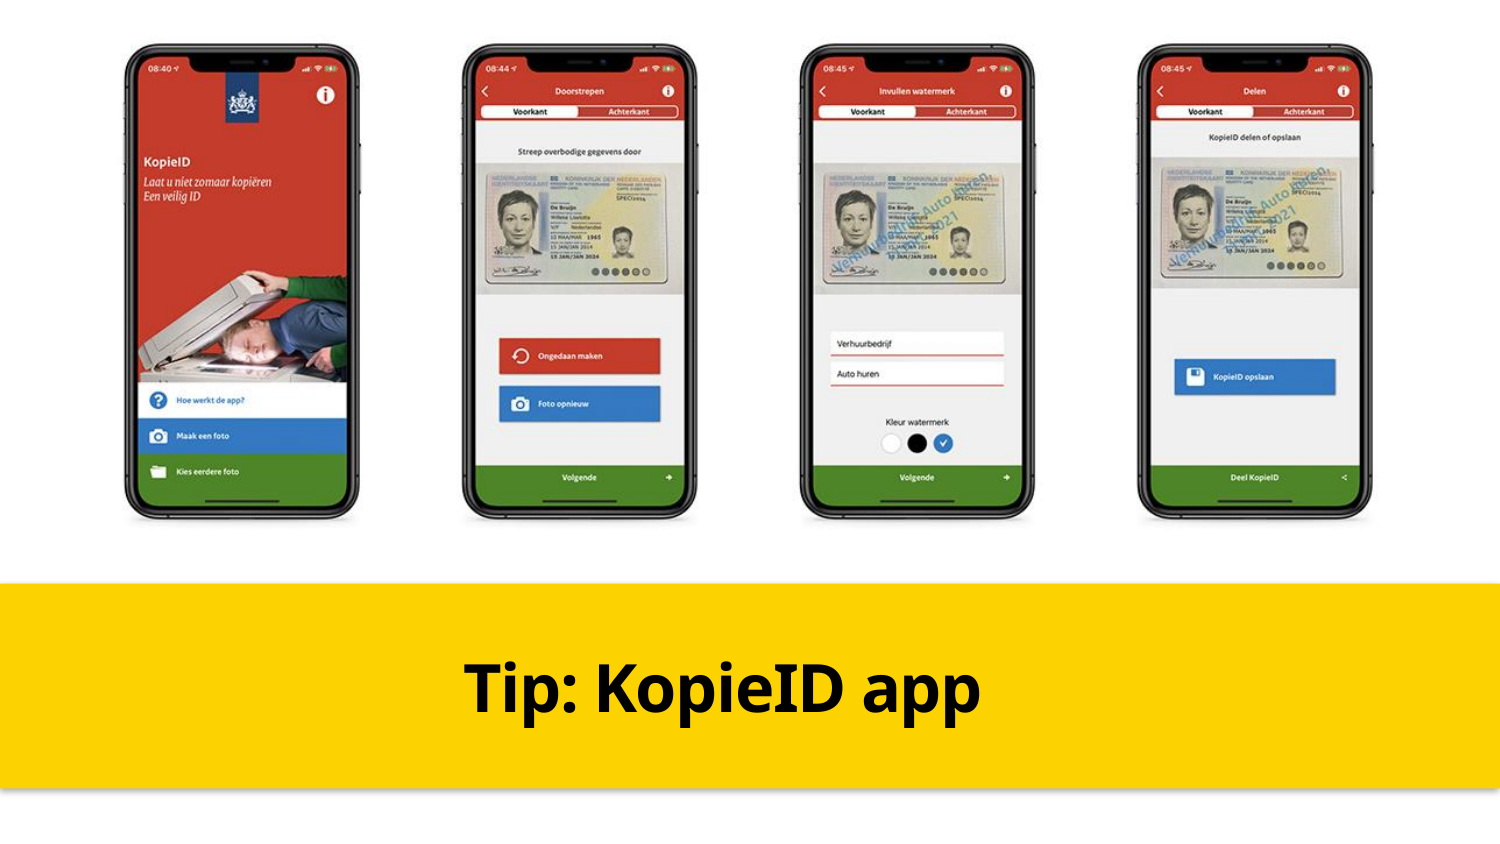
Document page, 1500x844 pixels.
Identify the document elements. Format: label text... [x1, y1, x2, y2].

picture [111, 26, 1389, 537]
text_box Tip: KopieID app [448, 638, 1052, 733]
text_box [0, 583, 1500, 789]
